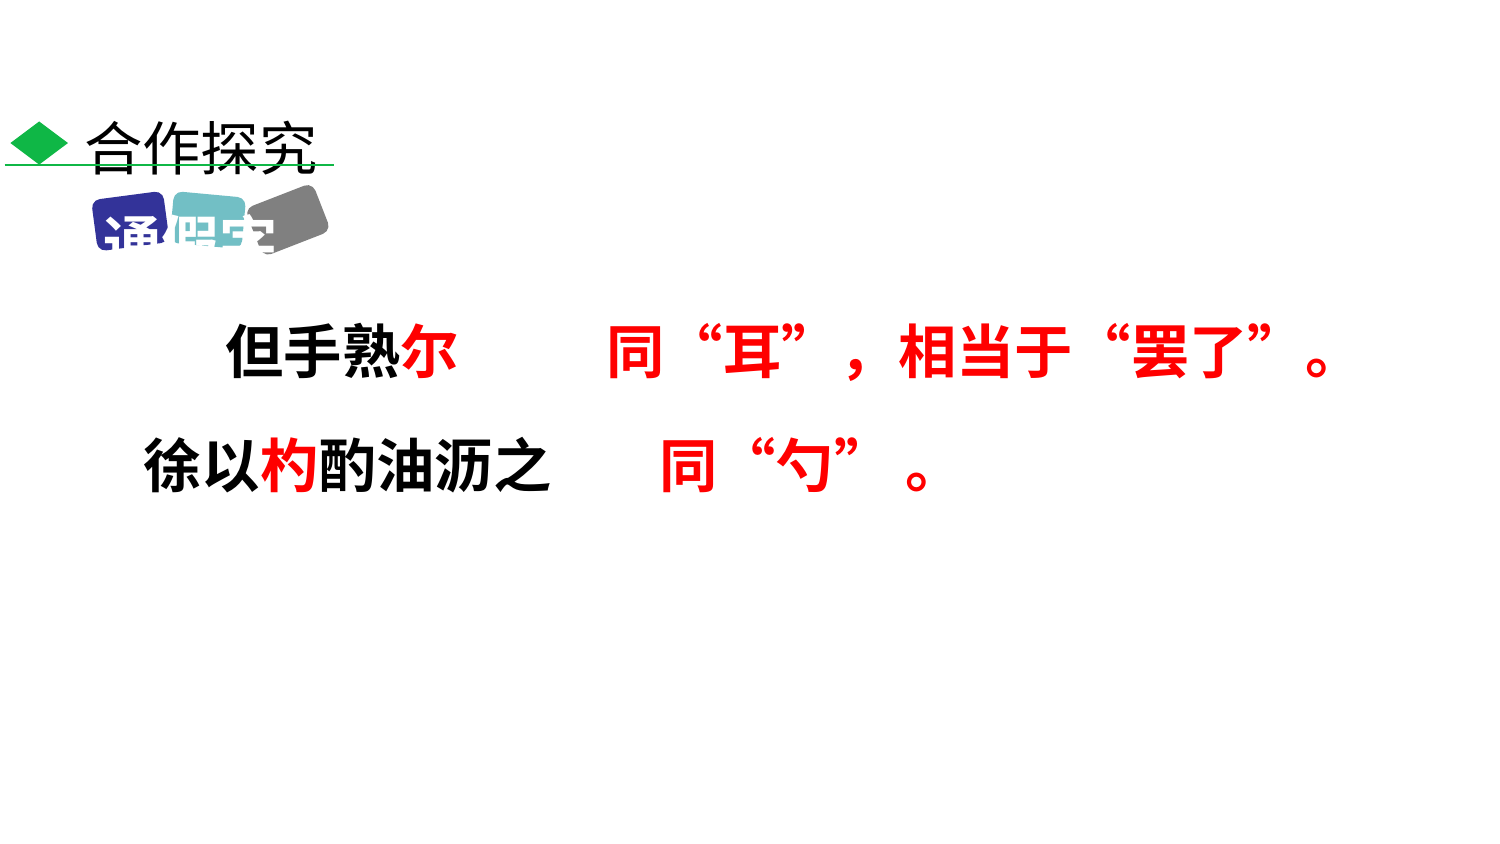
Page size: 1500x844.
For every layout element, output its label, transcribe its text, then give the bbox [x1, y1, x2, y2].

text_box 徐以杓酌油沥之 [128, 421, 610, 507]
text_box 同“耳”，相当于“罢了”。 [592, 307, 1380, 393]
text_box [4, 104, 334, 191]
text_box 但手熟尔 [210, 307, 516, 421]
text_box 同“勺” 。 [644, 421, 1149, 507]
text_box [88, 191, 334, 285]
